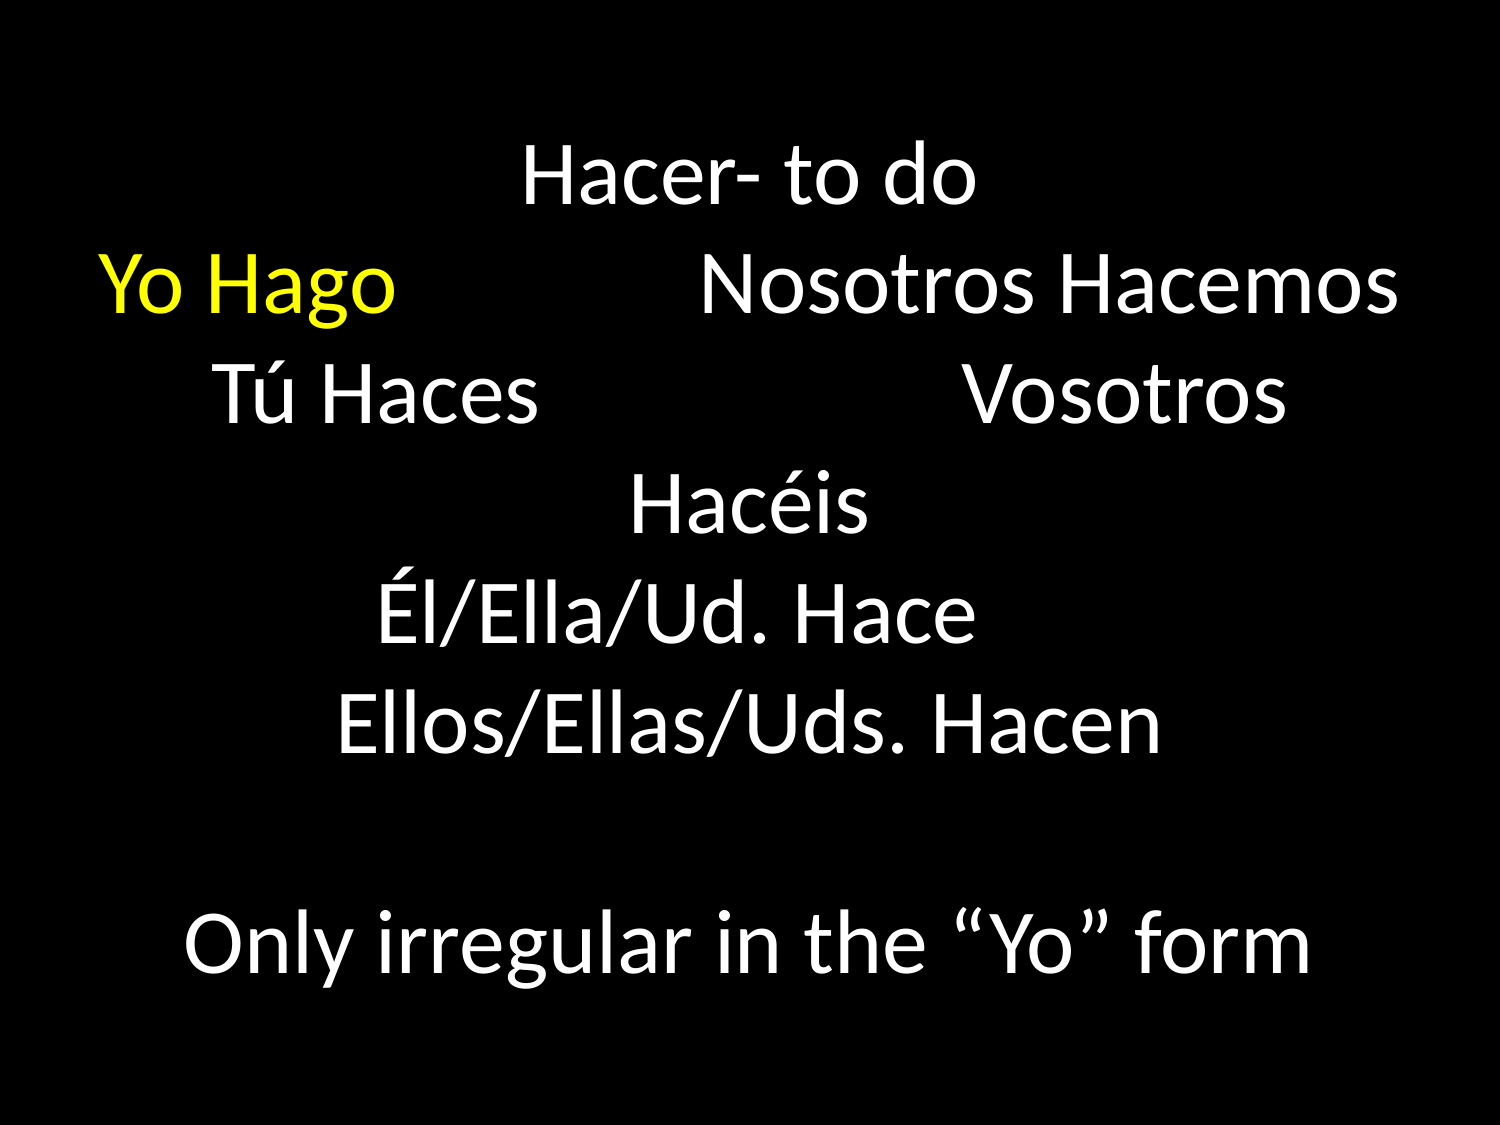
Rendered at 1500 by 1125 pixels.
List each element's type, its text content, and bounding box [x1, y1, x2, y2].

title Hacer- to do Yo Hago Nosotros Hacemos Tú Haces Vosotros Hacéis Él/Ella/Ud. Hace Ellos/Ellas/Uds. Hacen Only irregular in the “Yo” form [75, 45, 1425, 1060]
